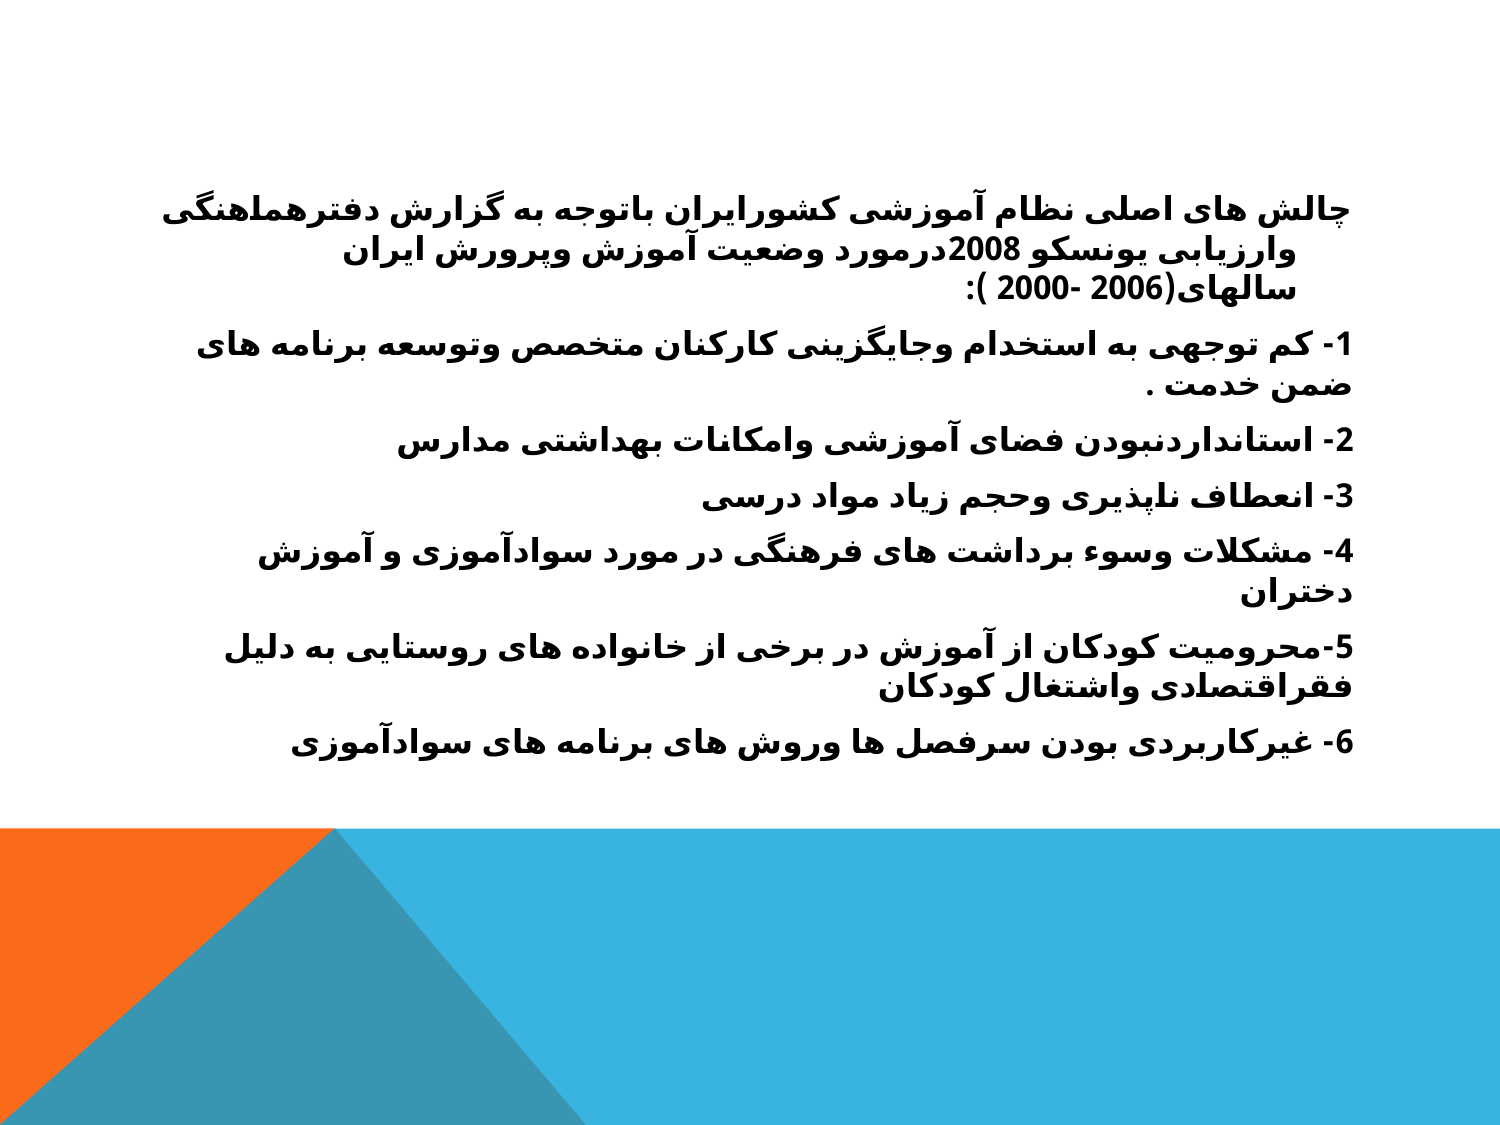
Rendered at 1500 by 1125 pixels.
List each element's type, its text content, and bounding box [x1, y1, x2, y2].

list چالش های اصلی نظام آموزشی کشورایران باتوجه به گزارش دفترهماهنگی وارزیابی یونسکو 2008درمورد وضعیت آموزش وپرورش ایران سالهای(2006 -2000 ): 1- کم توجهی به استخدام وجایگزینی کارکنان متخصص وتوسعه برنامه های ضمن خدمت . 2- استانداردنبودن فضای آموزشی وامکانات بهداشتی مدارس 3- انعطاف ناپذیری وحجم زیاد مواد درسی 4- مشکلات وسوء برداشت های فرهنگی در مورد سوادآموزی و آموزش دختران 5-محرومیت کودکان از آموزش در برخی از خانواده های روستایی به دلیل فقراقتصادی واشتغال کودکان 6- غیرکاربردی بودن سرفصل ها وروش های برنامه های سوادآموزی [135, 180, 1369, 768]
